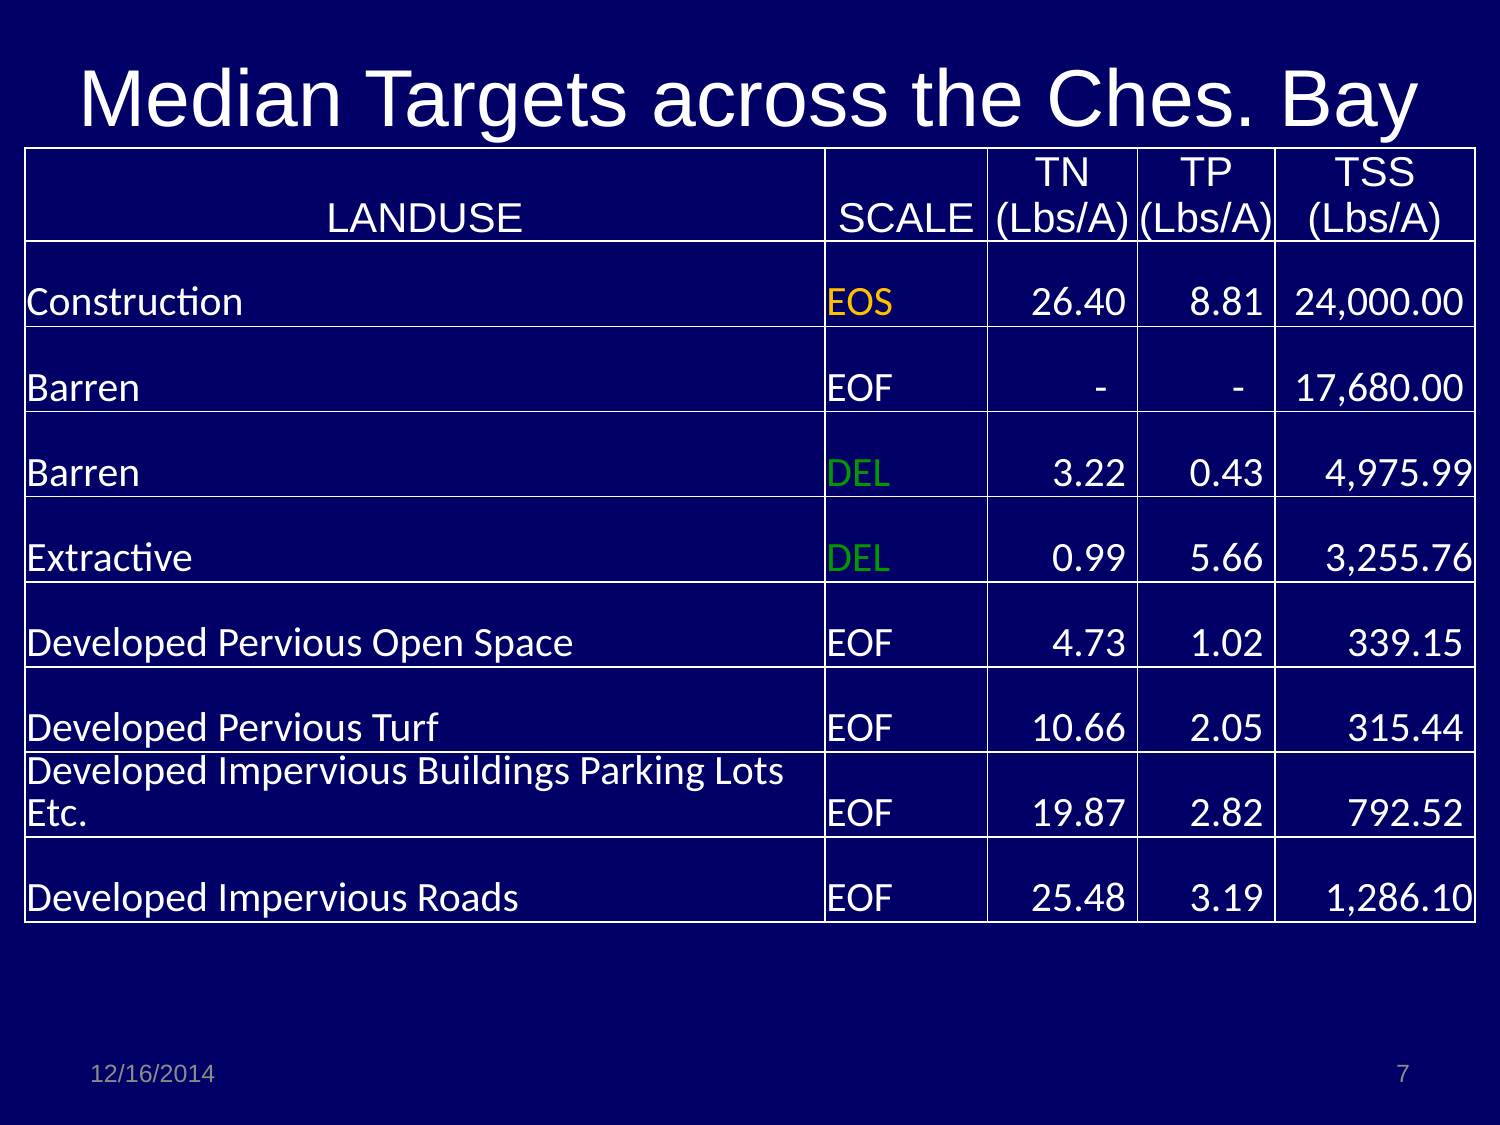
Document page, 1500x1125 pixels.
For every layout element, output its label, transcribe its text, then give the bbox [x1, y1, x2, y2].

table_cell Developed Pervious Turf [26, 668, 824, 751]
table_cell 1.02 [1138, 583, 1274, 666]
table_cell Barren [26, 327, 824, 411]
table_cell - [988, 327, 1137, 411]
table_header TSS (Lbs/A) [1276, 149, 1474, 240]
table_cell Barren [26, 412, 824, 496]
table_cell DEL [826, 497, 987, 581]
table_cell 10.66 [988, 668, 1137, 751]
table_cell 3.19 [1138, 838, 1274, 921]
table_cell 26.40 [988, 242, 1137, 326]
table_cell Developed Impervious Buildings Parking Lots Etc. [26, 753, 824, 836]
table_cell 17,680.00 [1276, 327, 1474, 411]
table_cell EOF [826, 753, 987, 836]
table_cell 4.73 [988, 583, 1137, 666]
table_cell 4,975.99 [1276, 412, 1474, 496]
table_cell 25.48 [988, 838, 1137, 921]
slide_number 7 [1074, 1042, 1425, 1103]
title Median Targets across the Ches. Bay [0, 0, 1500, 188]
table_cell 2.05 [1138, 668, 1274, 751]
table_cell Developed Pervious Open Space [26, 583, 824, 666]
table_cell EOF [826, 583, 987, 666]
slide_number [75, 1042, 425, 1103]
table_cell 19.87 [988, 753, 1137, 836]
table_cell - [1138, 327, 1274, 411]
table_cell 24,000.00 [1276, 242, 1474, 326]
table_cell Construction [26, 242, 824, 326]
table_cell Developed Impervious Roads [26, 838, 824, 921]
table_cell 5.66 [1138, 497, 1274, 581]
table_cell DEL [826, 412, 987, 496]
table_header TP (Lbs/A) [1138, 149, 1274, 240]
table_header SCALE [826, 149, 987, 240]
table_header TN (Lbs/A) [988, 149, 1137, 240]
table_cell EOF [826, 838, 987, 921]
table_cell 3.22 [988, 412, 1137, 496]
table_cell EOS [826, 242, 987, 326]
table_cell 3,255.76 [1276, 497, 1474, 581]
table_cell EOF [826, 327, 987, 411]
table_cell EOF [826, 668, 987, 751]
table_cell Extractive [26, 497, 824, 581]
table_cell 339.15 [1276, 583, 1474, 666]
table_cell 792.52 [1276, 753, 1474, 836]
table_cell 1,286.10 [1276, 838, 1474, 921]
table_cell 2.82 [1138, 753, 1274, 836]
table_cell 8.81 [1138, 242, 1274, 326]
table_cell 315.44 [1276, 668, 1474, 751]
table_cell 0.43 [1138, 412, 1274, 496]
table_cell 0.99 [988, 497, 1137, 581]
table_header LANDUSE [26, 149, 824, 240]
